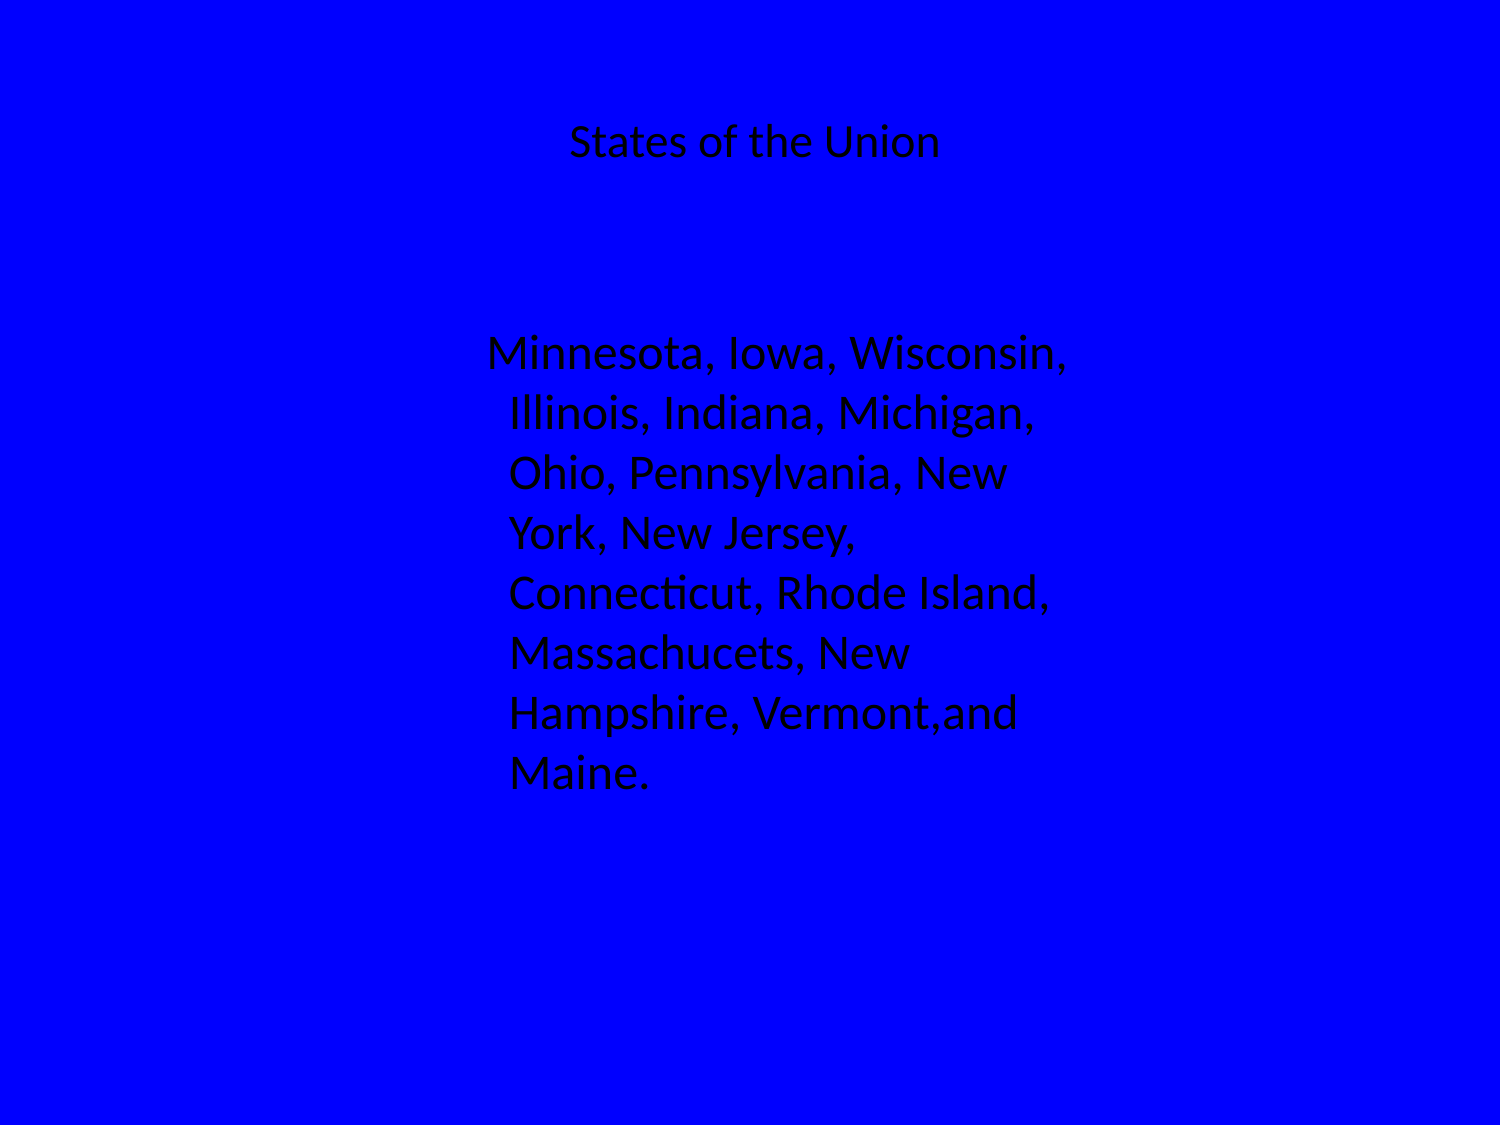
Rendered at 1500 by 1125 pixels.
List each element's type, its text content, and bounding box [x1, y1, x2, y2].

title States of the Union [75, 45, 1425, 233]
list Minnesota, Iowa, Wisconsin, Illinois, Indiana, Michigan, Ohio, Pennsylvania, New York, New Jersey, Connecticut, Rhode Island, Massachucets, New Hampshire, Vermont,and Maine. [437, 312, 1101, 986]
